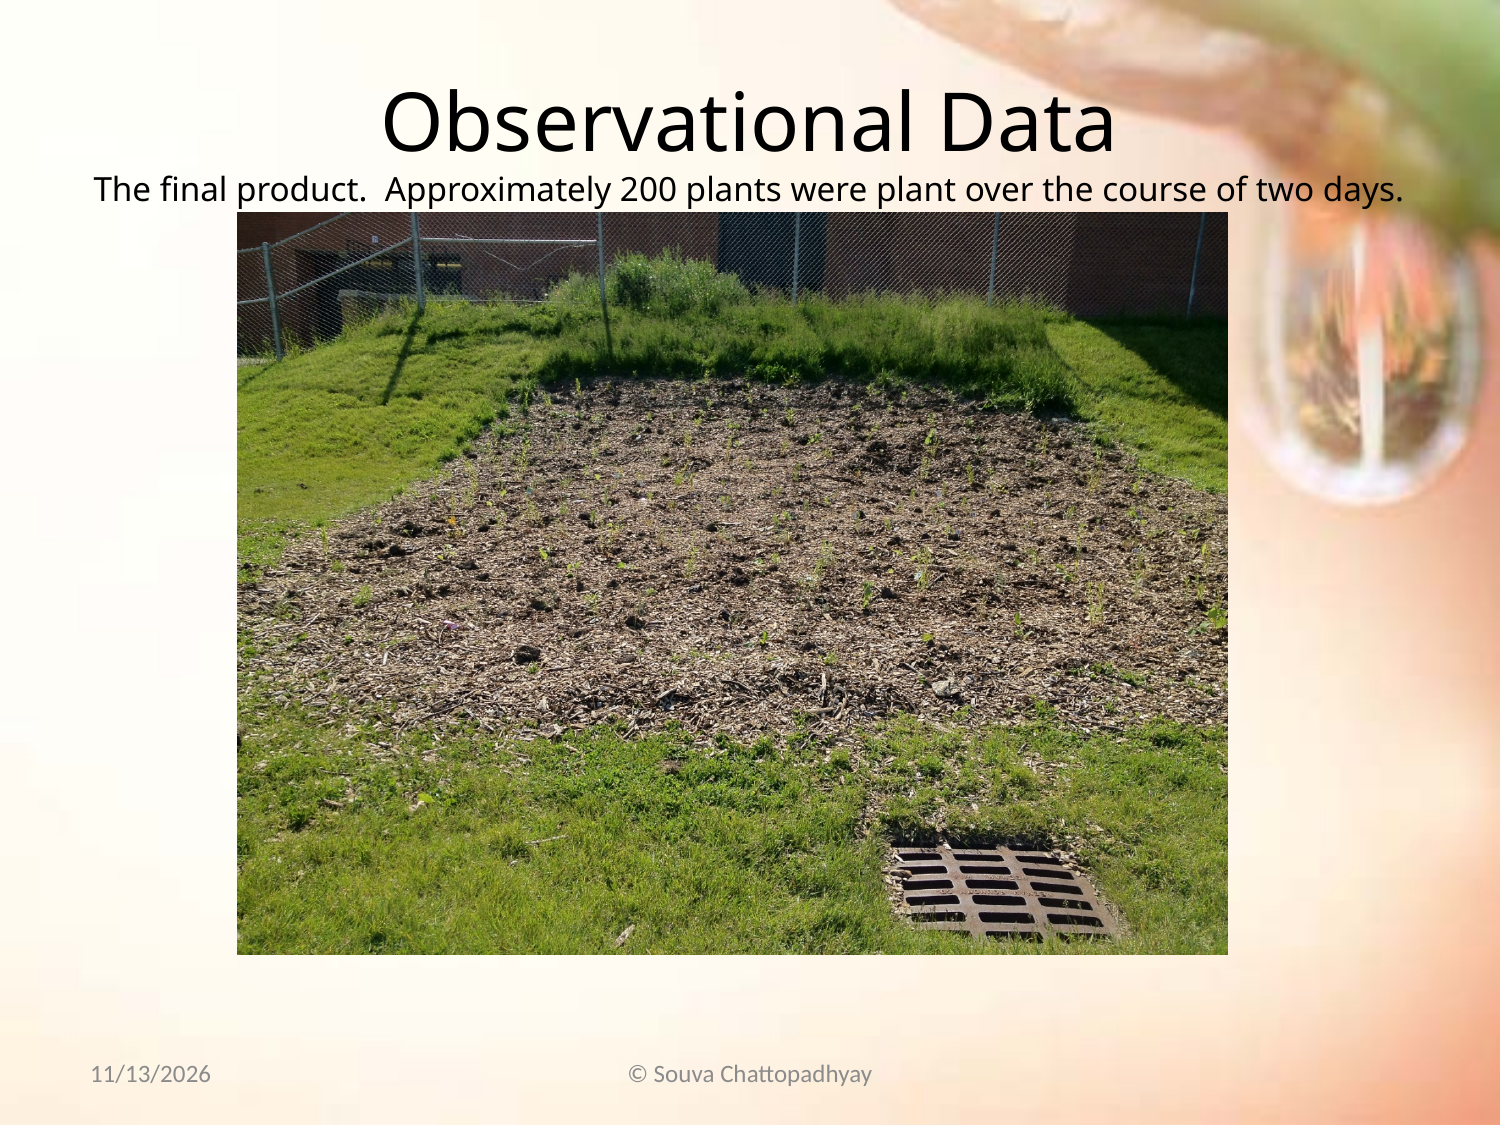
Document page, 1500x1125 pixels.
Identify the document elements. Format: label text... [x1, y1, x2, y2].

title Observational Data The final product. Approximately 200 plants were plant over the course of two days. [75, 45, 1425, 233]
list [237, 212, 1228, 956]
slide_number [75, 1042, 425, 1103]
picture [0, 0, 1500, 1125]
footer © Souva Chattopadhyay [512, 1042, 988, 1103]
